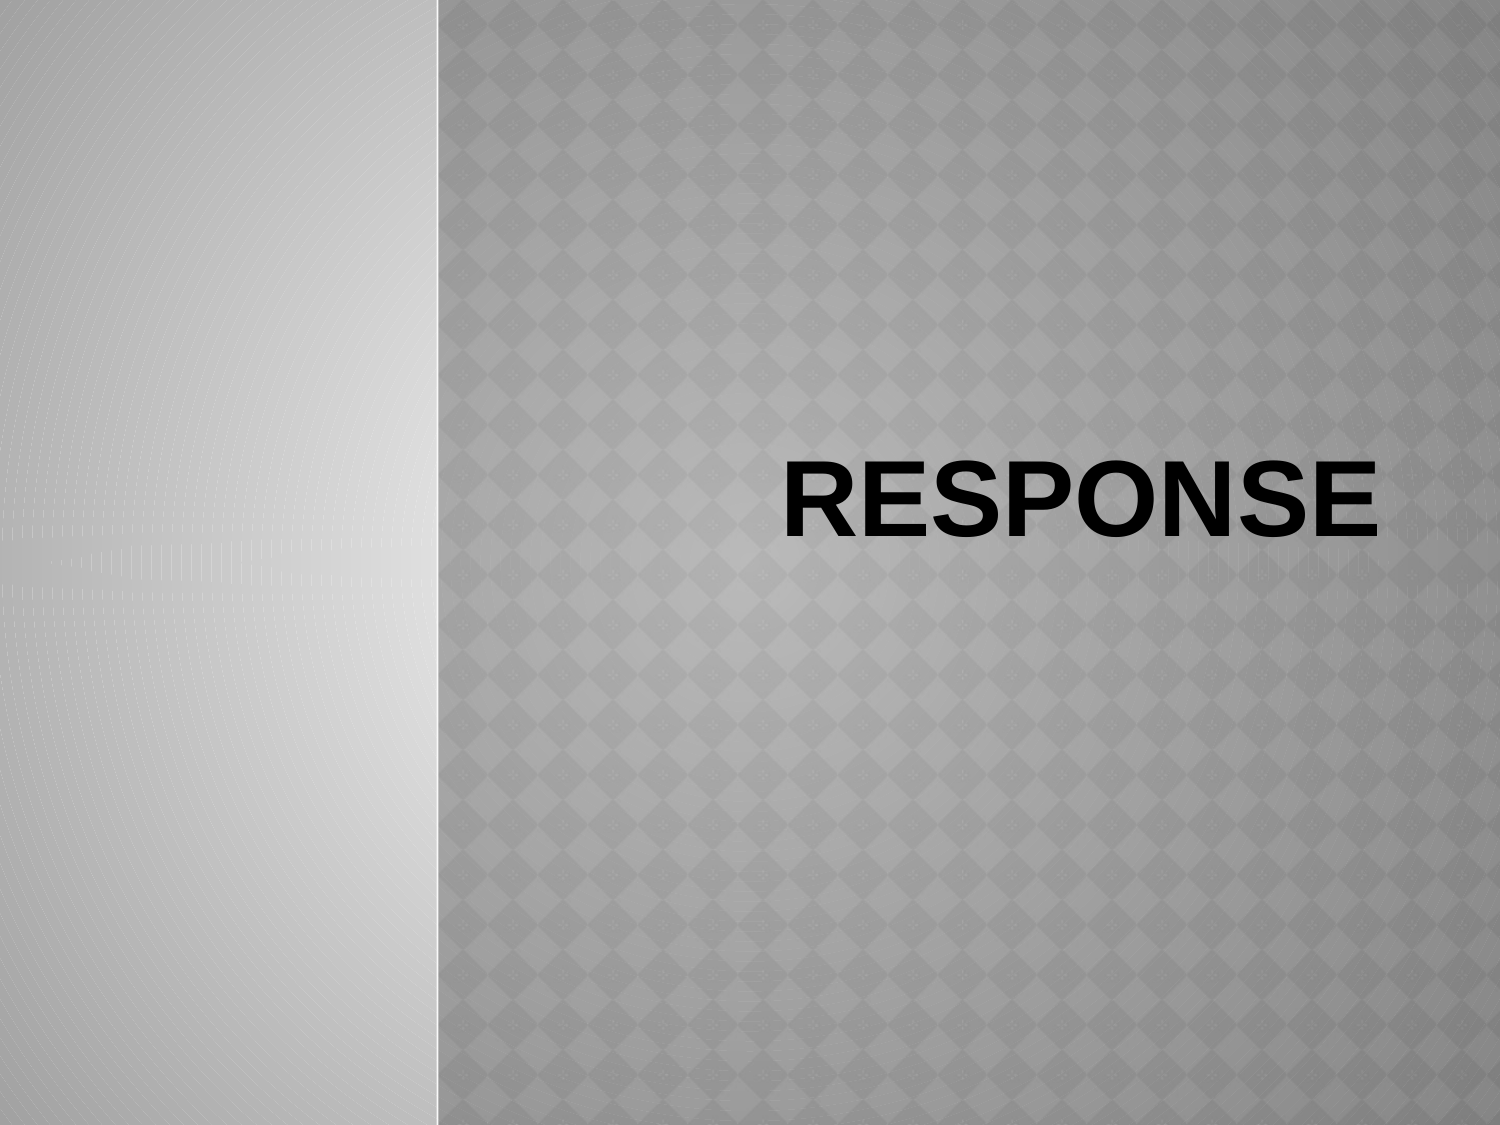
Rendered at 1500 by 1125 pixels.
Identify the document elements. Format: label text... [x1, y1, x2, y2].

title response [552, 87, 1390, 558]
